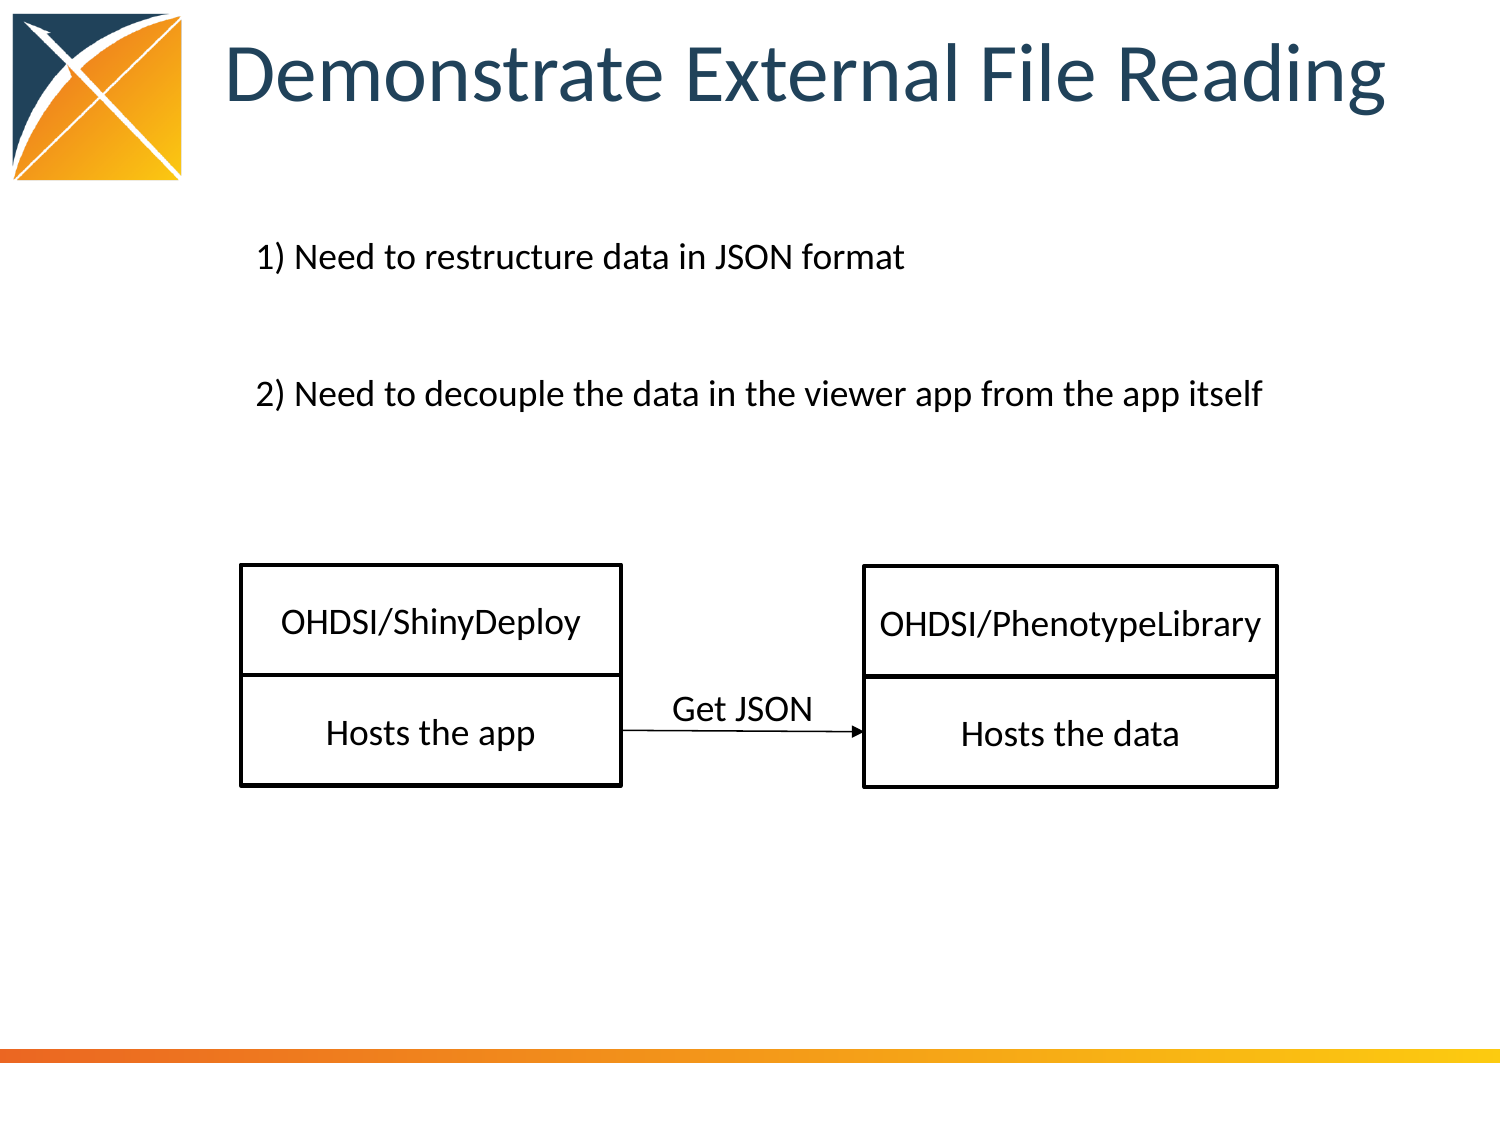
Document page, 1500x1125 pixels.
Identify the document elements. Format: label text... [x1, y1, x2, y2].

text_box 2) Need to decouple the data in the viewer app from the app itself [240, 361, 1391, 422]
text_box Hosts the data [862, 674, 1279, 789]
text_box OHDSI/PhenotypeLibrary [862, 564, 1279, 674]
text_box Hosts the app [239, 673, 623, 788]
title Demonstrate External File Reading [187, 0, 1425, 137]
text_box OHDSI/ShinyDeploy [239, 563, 623, 673]
text_box 1) Need to restructure data in JSON format [240, 224, 1391, 285]
picture [0, 0, 206, 200]
text_box Get JSON [657, 676, 885, 737]
